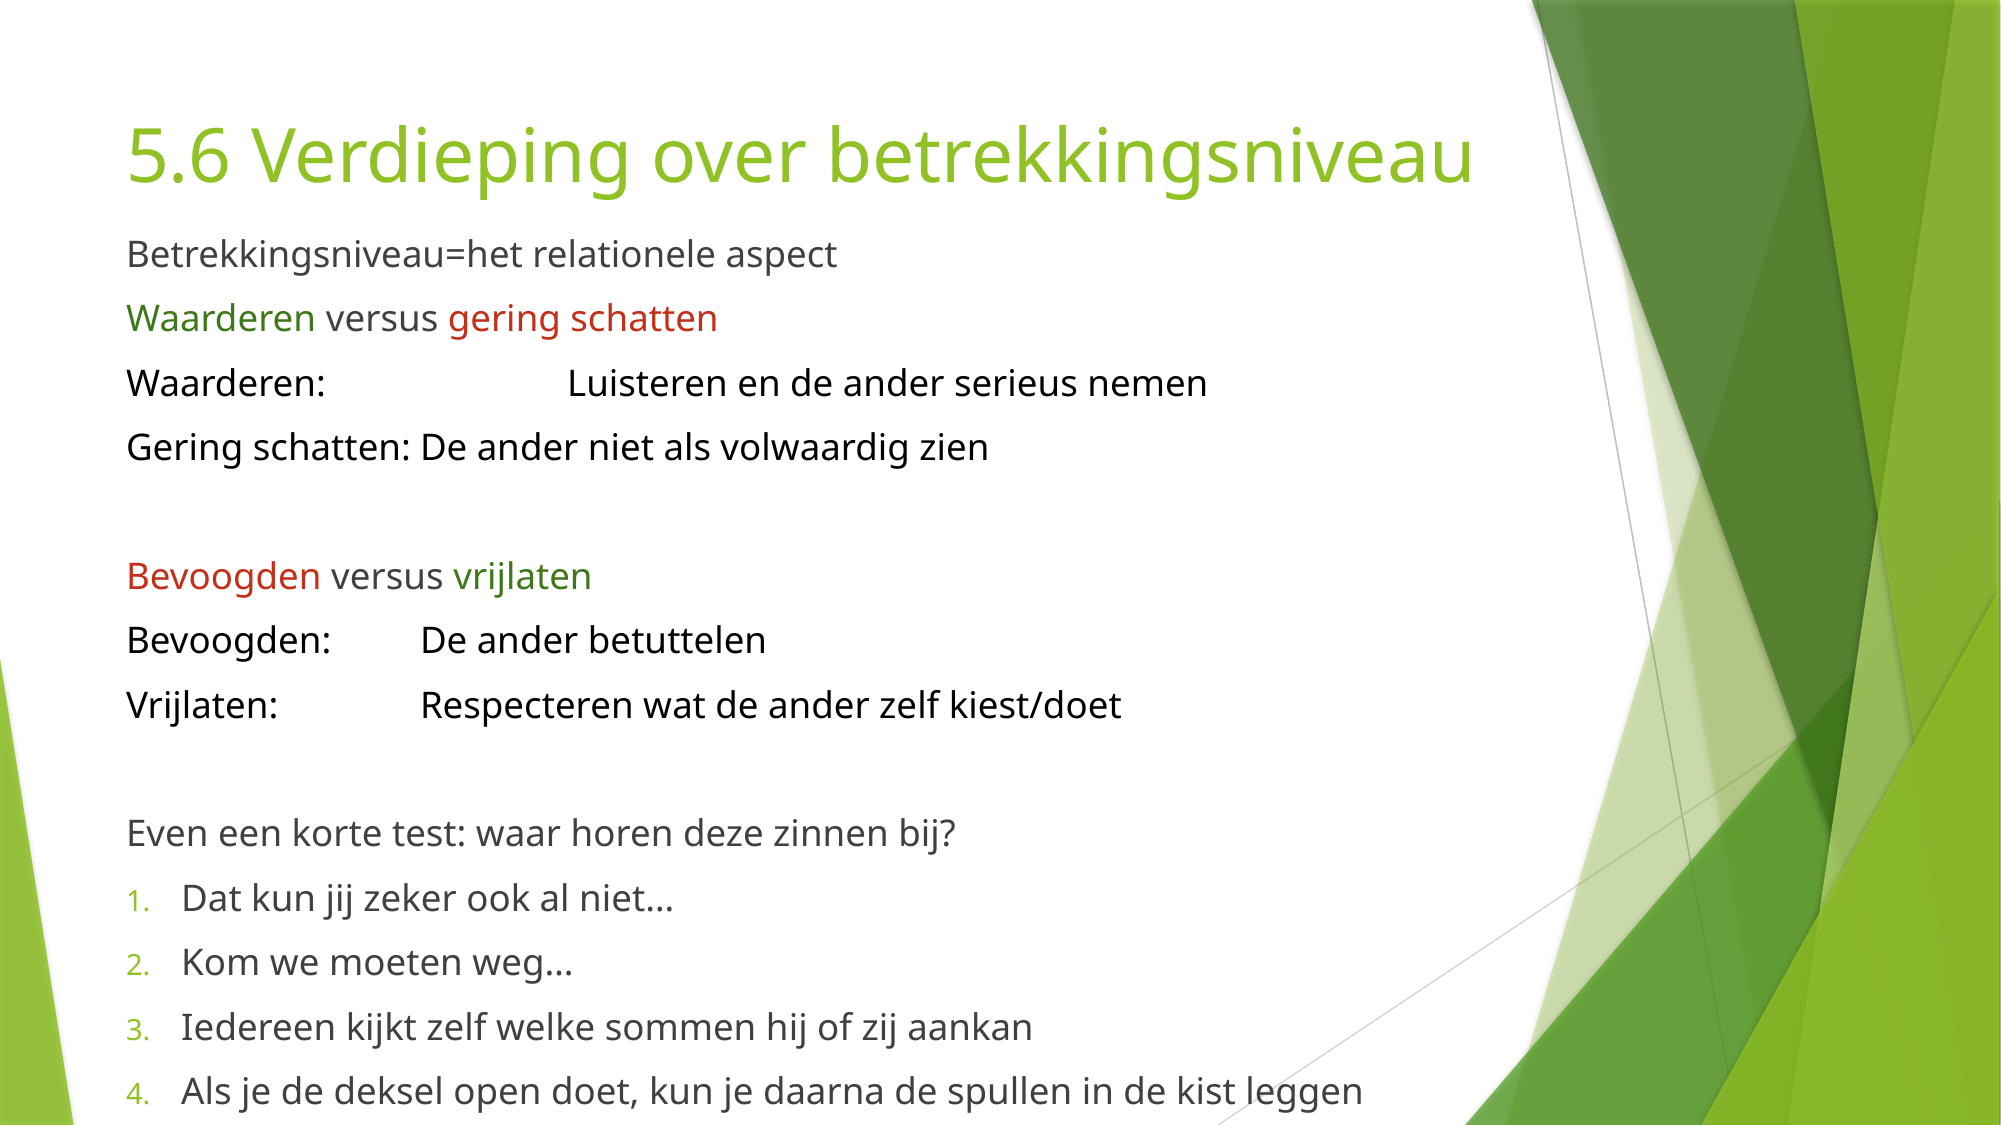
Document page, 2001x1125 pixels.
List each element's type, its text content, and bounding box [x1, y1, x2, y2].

title 5.6 Verdieping over betrekkingsniveau [111, 99, 1522, 222]
list Betrekkingsniveau=het relationele aspect Waarderen versus gering schatten Waarderen: Luisteren en de ander serieus nemen Gering schatten: De ander niet als volwaardig zien Bevoogden versus vrijlaten Bevoogden: De ander betuttelen Vrijlaten: Respecteren wat de ander zelf kiest/doet Even een korte test: waar horen deze zinnen bij? Dat kun jij zeker ook al niet… Kom we moeten weg… Iedereen kijkt zelf welke sommen hij of zij aankan Als je de deksel open doet, kun je daarna de spullen in de kist leggen [111, 222, 1522, 1125]
